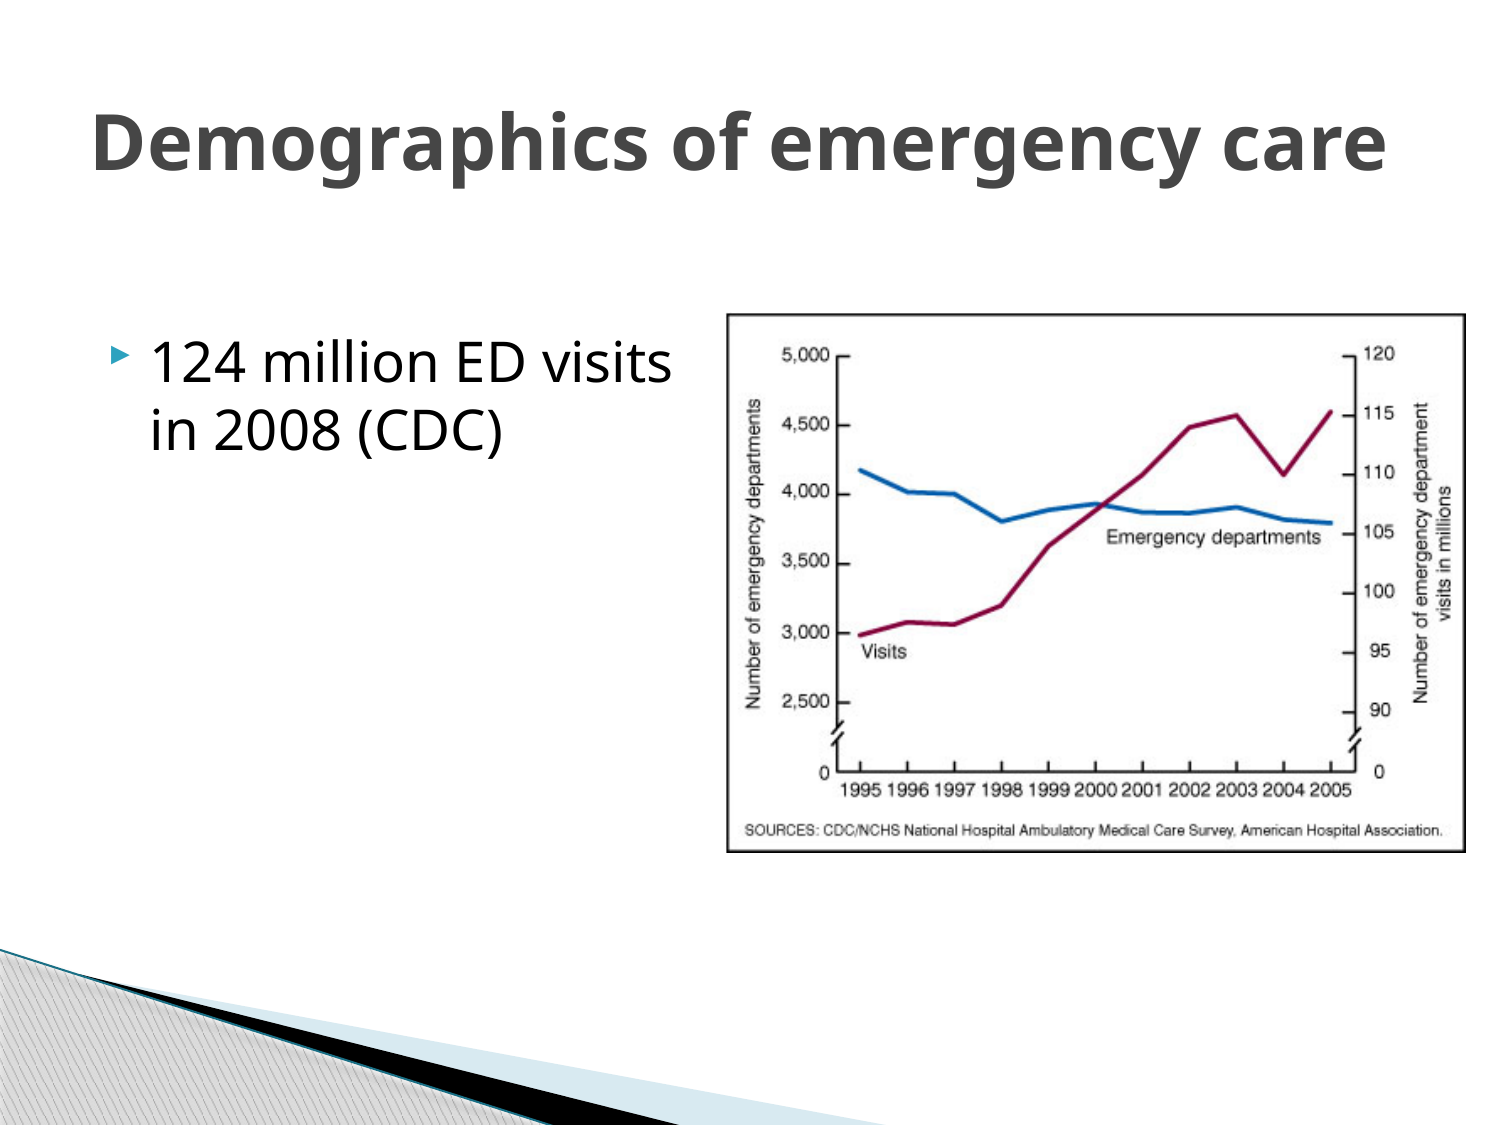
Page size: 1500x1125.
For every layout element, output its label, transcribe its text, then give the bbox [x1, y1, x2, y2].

title Demographics of emergency care [75, 45, 1425, 233]
picture [724, 312, 1466, 853]
list 124 million ED visits in 2008 (CDC) [74, 242, 738, 986]
